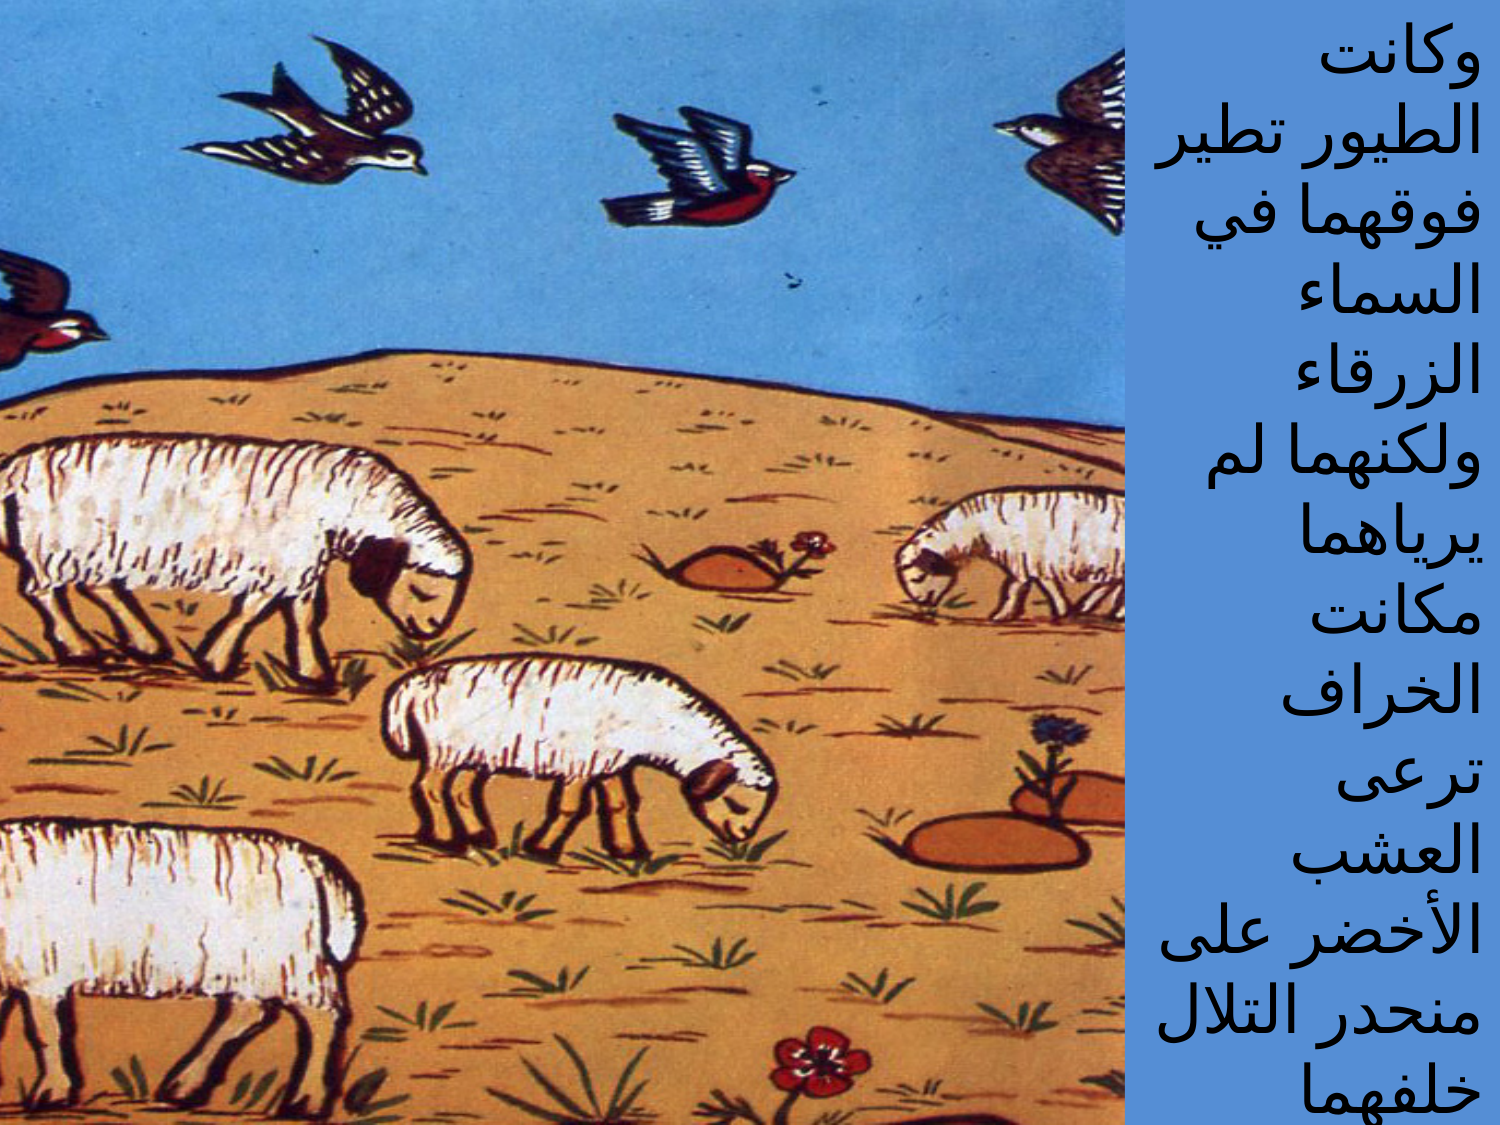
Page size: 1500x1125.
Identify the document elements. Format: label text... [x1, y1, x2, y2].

text_box وكانت الطيور تطير فوقهما في السماء الزرقاء ولكنهما لم يرياهما مكانت الخراف ترعى العشب الأخضر على منحدر التلال خلفهما والنمل الصغير يطوف بين الحجارة بقربهما ولكنهما لم يرياها [1126, 0, 1500, 1125]
picture [0, 0, 1126, 1125]
